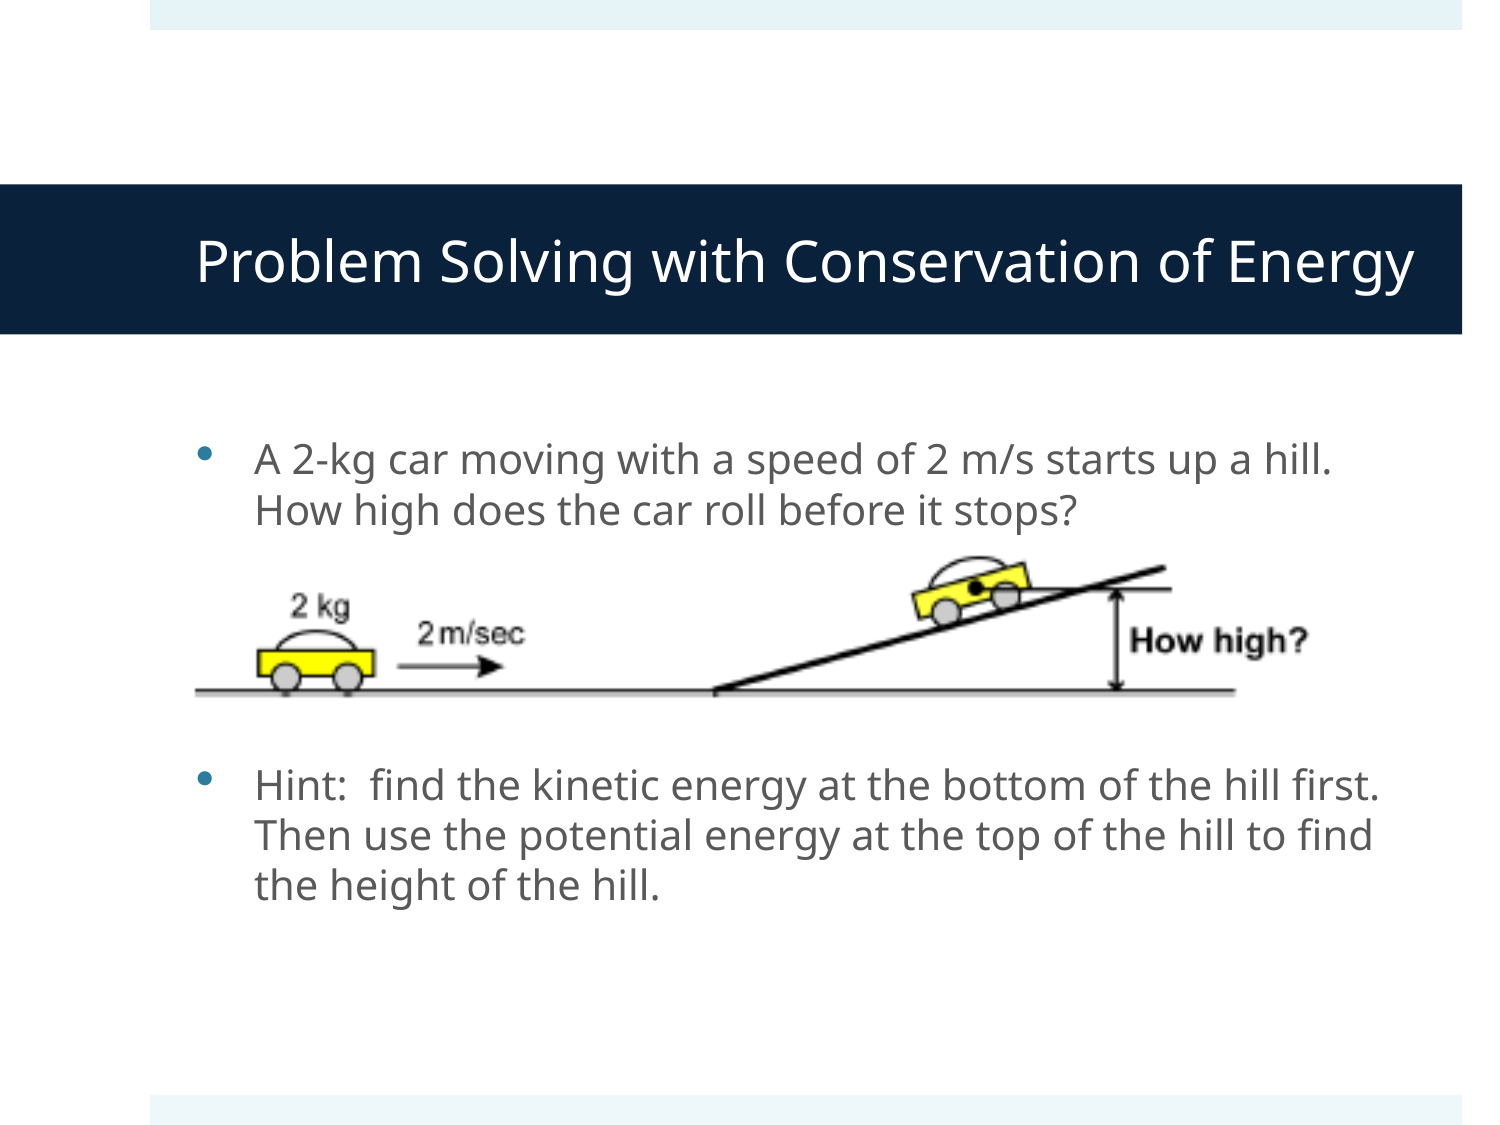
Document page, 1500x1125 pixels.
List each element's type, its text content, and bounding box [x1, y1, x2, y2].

picture [182, 546, 1339, 716]
list A 2-kg car moving with a speed of 2 m/s starts up a hill. How high does the car roll before it stops? Hint: find the kinetic energy at the bottom of the hill first. Then use the potential energy at the top of the hill to find the height of the hill. [182, 425, 1432, 1028]
title Problem Solving with Conservation of Energy [0, 184, 1463, 335]
